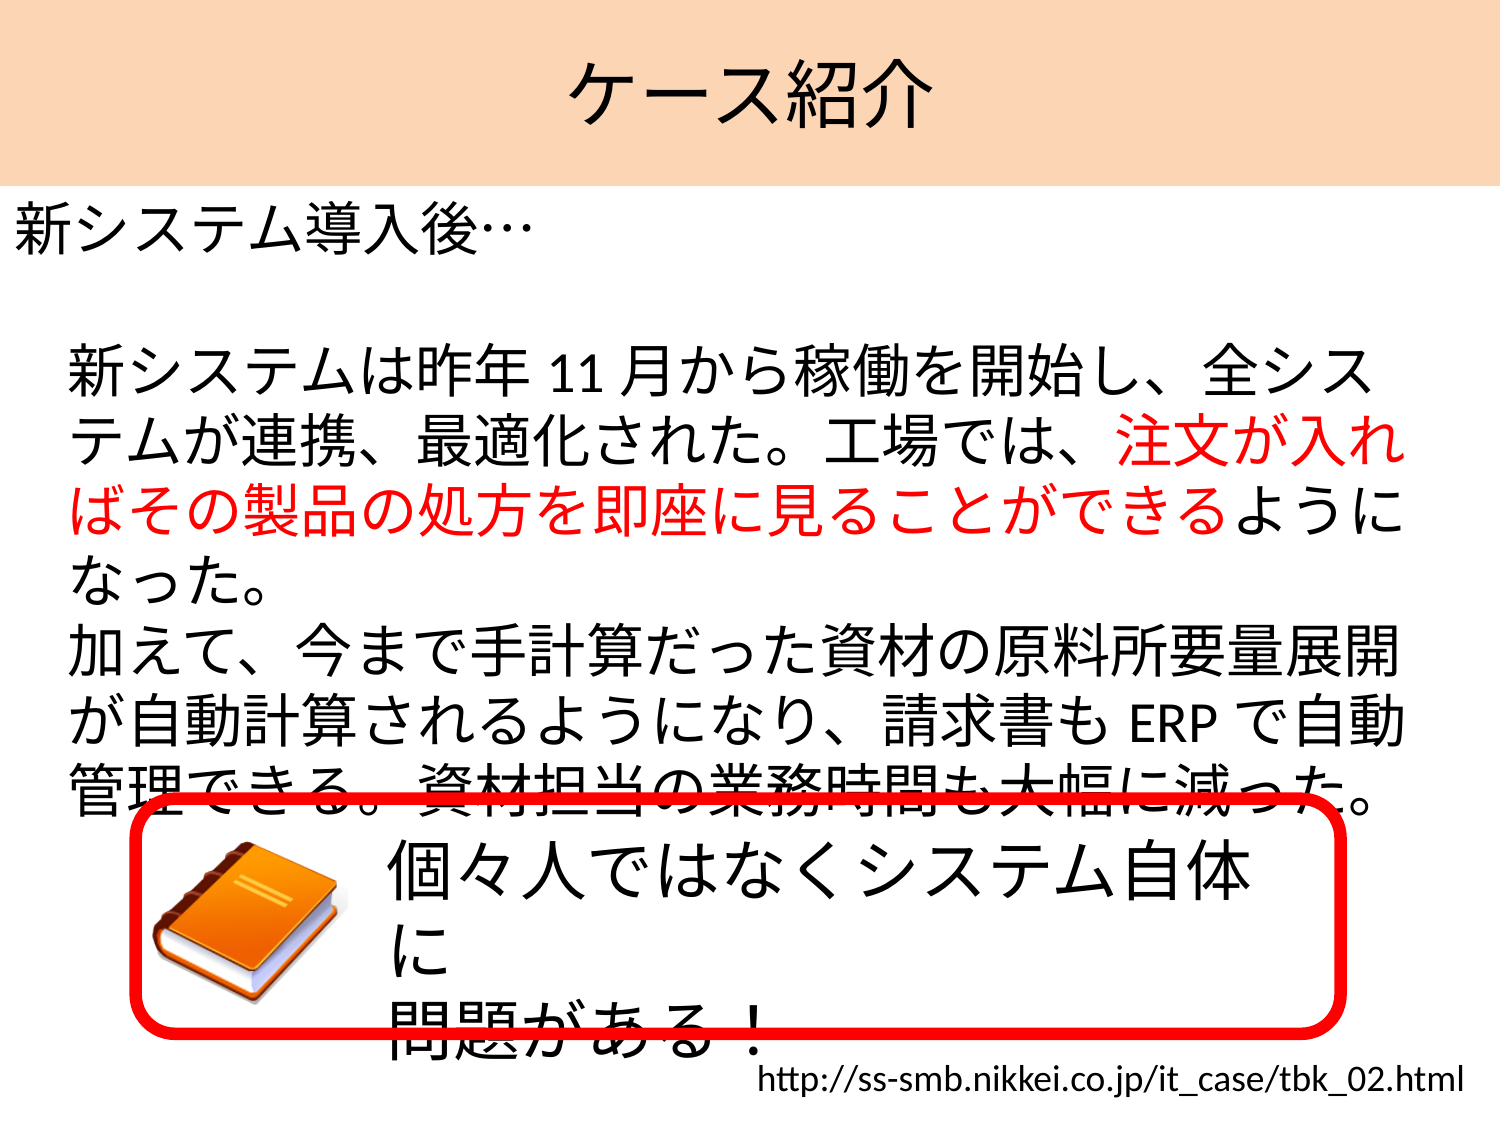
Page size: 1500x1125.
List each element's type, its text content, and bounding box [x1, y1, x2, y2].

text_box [135, 798, 1341, 1035]
text_box 新システム導入後… [0, 184, 750, 270]
text_box ケース紹介 [0, 0, 1500, 186]
text_box http://ss-smb.nikkei.co.jp/it_case/tbk_02.html [742, 1046, 1481, 1107]
text_box 新システムは昨年11月から稼働を開始し、全システムが連携、最適化された。工場では、注文が入ればその製品の処方を即座に見ることができるようになった。 加えて、今まで手計算だった資材の原料所要量展開が自動計算されるようになり、請求書もERPで自動管理できる。資材担当の業務時間も大幅に減った。 [53, 327, 1447, 832]
